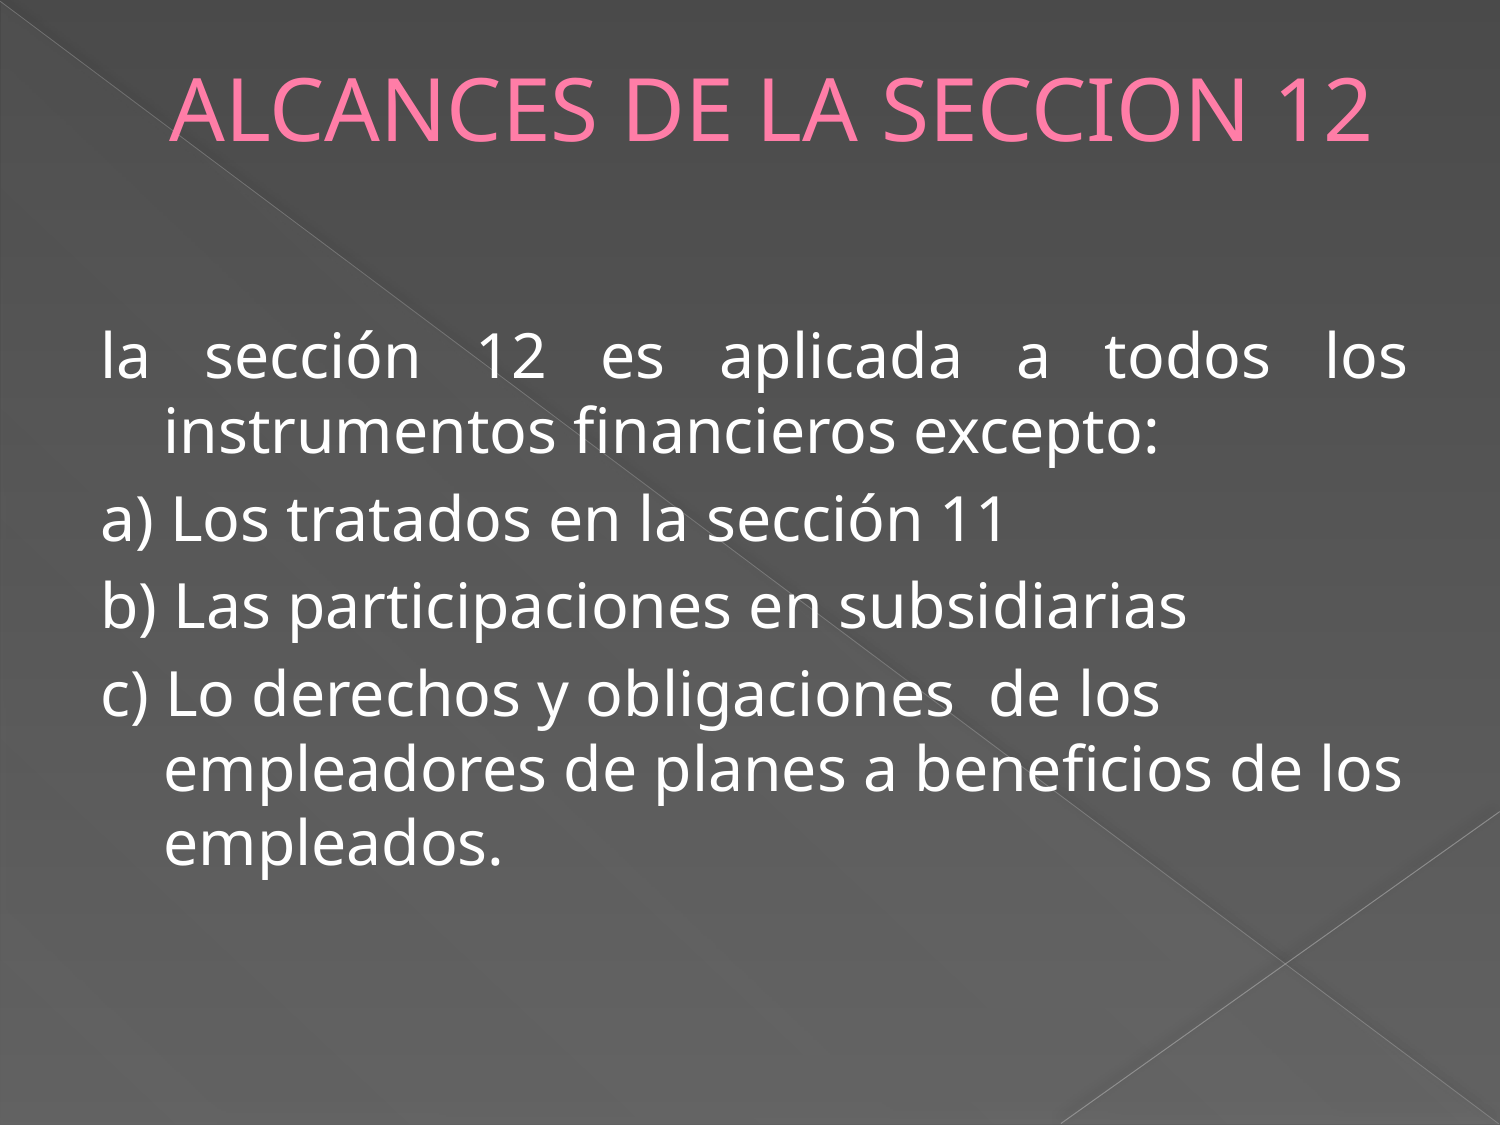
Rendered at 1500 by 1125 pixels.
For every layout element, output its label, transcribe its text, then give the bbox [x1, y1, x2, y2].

list la sección 12 es aplicada a todos los instrumentos financieros excepto: a) Los tratados en la sección 11 b) Las participaciones en subsidiarias c) Lo derechos y obligaciones de los empleadores de planes a beneficios de los empleados. [75, 308, 1425, 1059]
title ALCANCES DE LA SECCION 12 [75, 43, 1425, 274]
